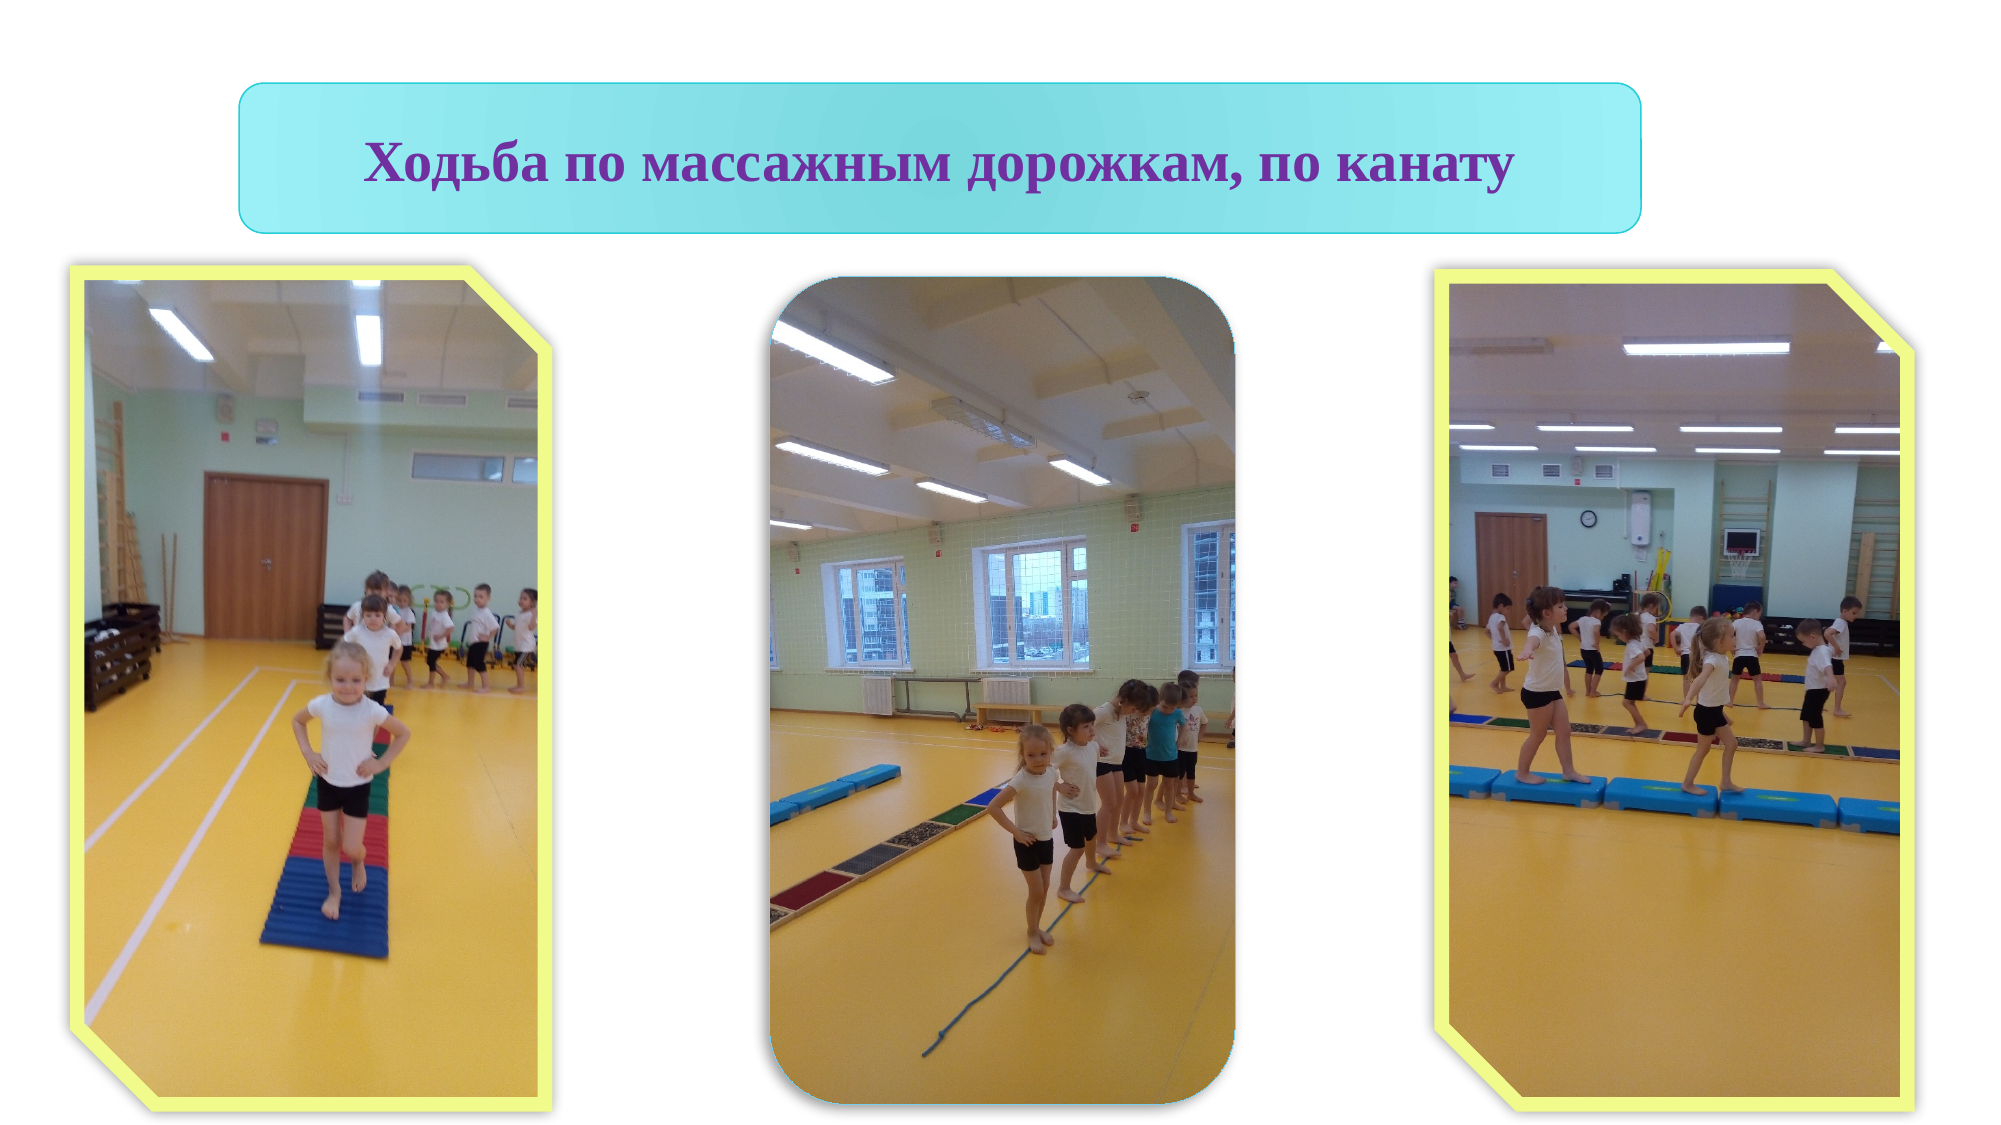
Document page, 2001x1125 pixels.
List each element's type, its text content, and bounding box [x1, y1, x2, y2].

text_box Ходьба по массажным дорожкам, по канату [238, 82, 1642, 234]
picture [76, 272, 546, 1105]
picture [769, 276, 1236, 1105]
picture [1441, 276, 1908, 1105]
